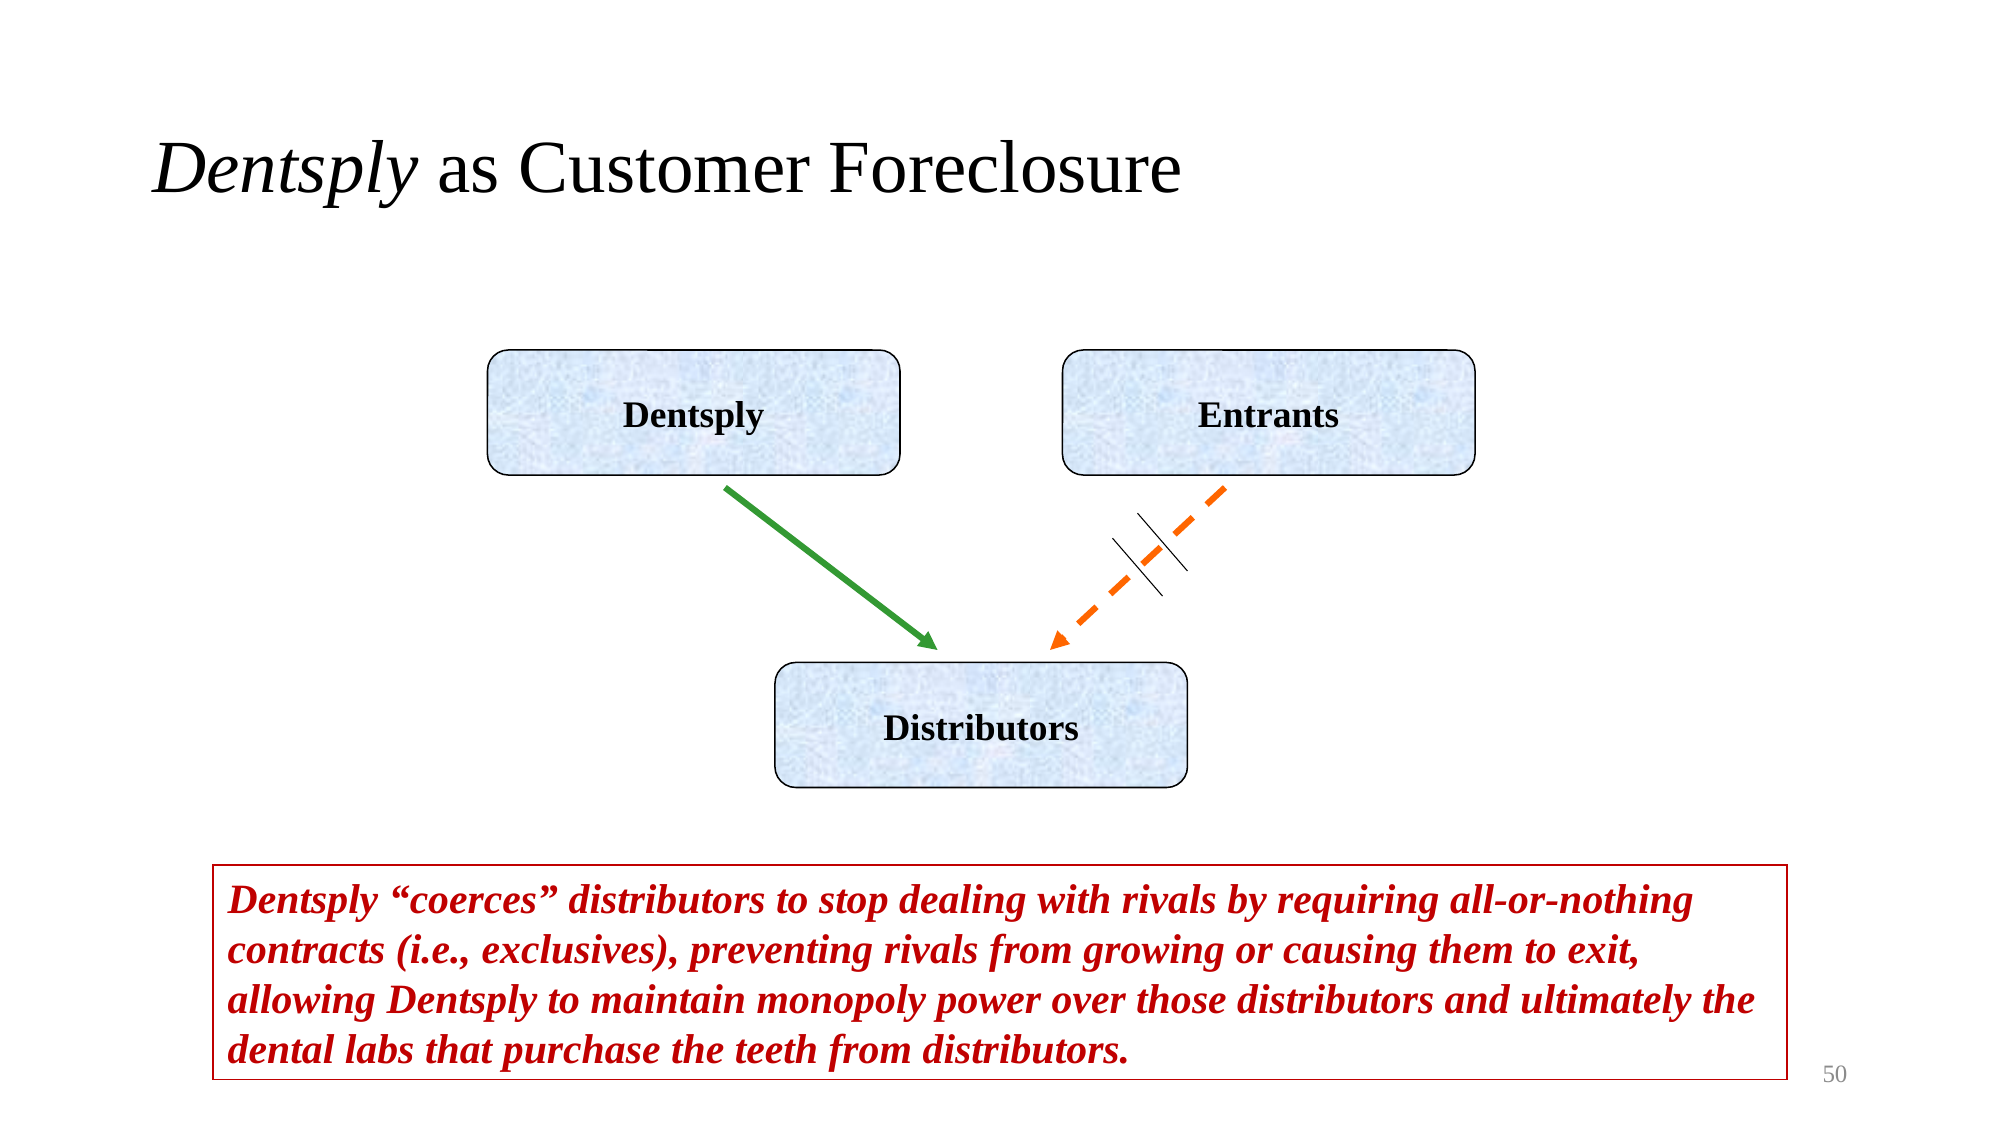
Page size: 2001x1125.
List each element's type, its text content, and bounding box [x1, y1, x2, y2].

text_box Distributors [774, 662, 1188, 788]
text_box Dentsply “coerces” distributors to stop dealing with rivals by requiring all-or-nothing contracts (i.e., exclusives), preventing rivals from growing or causing them to exit, allowing Dentsply to maintain monopoly power over those distributors and ultimately the dental labs that purchase the teeth from distributors. [212, 864, 1787, 1080]
title Dentsply as Customer Foreclosure [137, 59, 1863, 278]
text_box [1050, 636, 1064, 650]
text_box Dentsply [487, 349, 901, 476]
slide_number 50 [1412, 1042, 1863, 1103]
text_box [377, 319, 663, 380]
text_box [1112, 538, 1163, 596]
text_box [724, 487, 938, 650]
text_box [1137, 513, 1188, 571]
text_box Entrants [1062, 349, 1476, 476]
